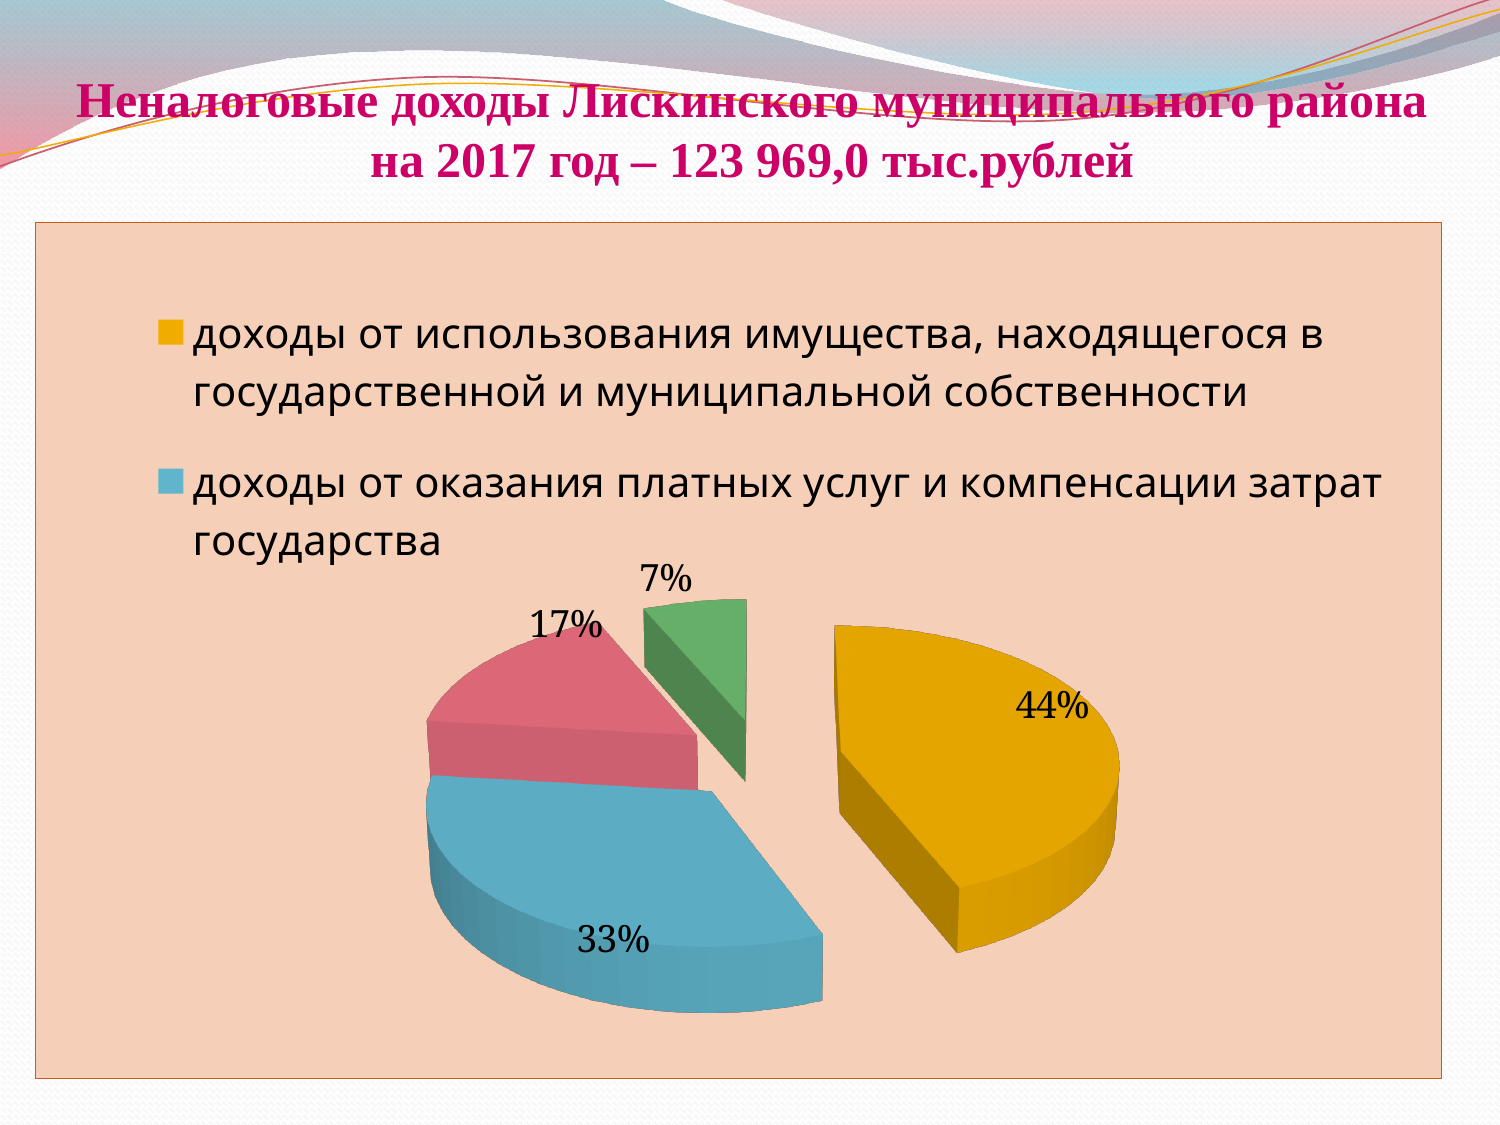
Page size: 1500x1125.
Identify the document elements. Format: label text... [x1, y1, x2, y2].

chart [34, 222, 1442, 1079]
title Неналоговые доходы Лискинского муниципального района на 2017 год – 123 969,0 тыс.рублей [75, 0, 1430, 188]
